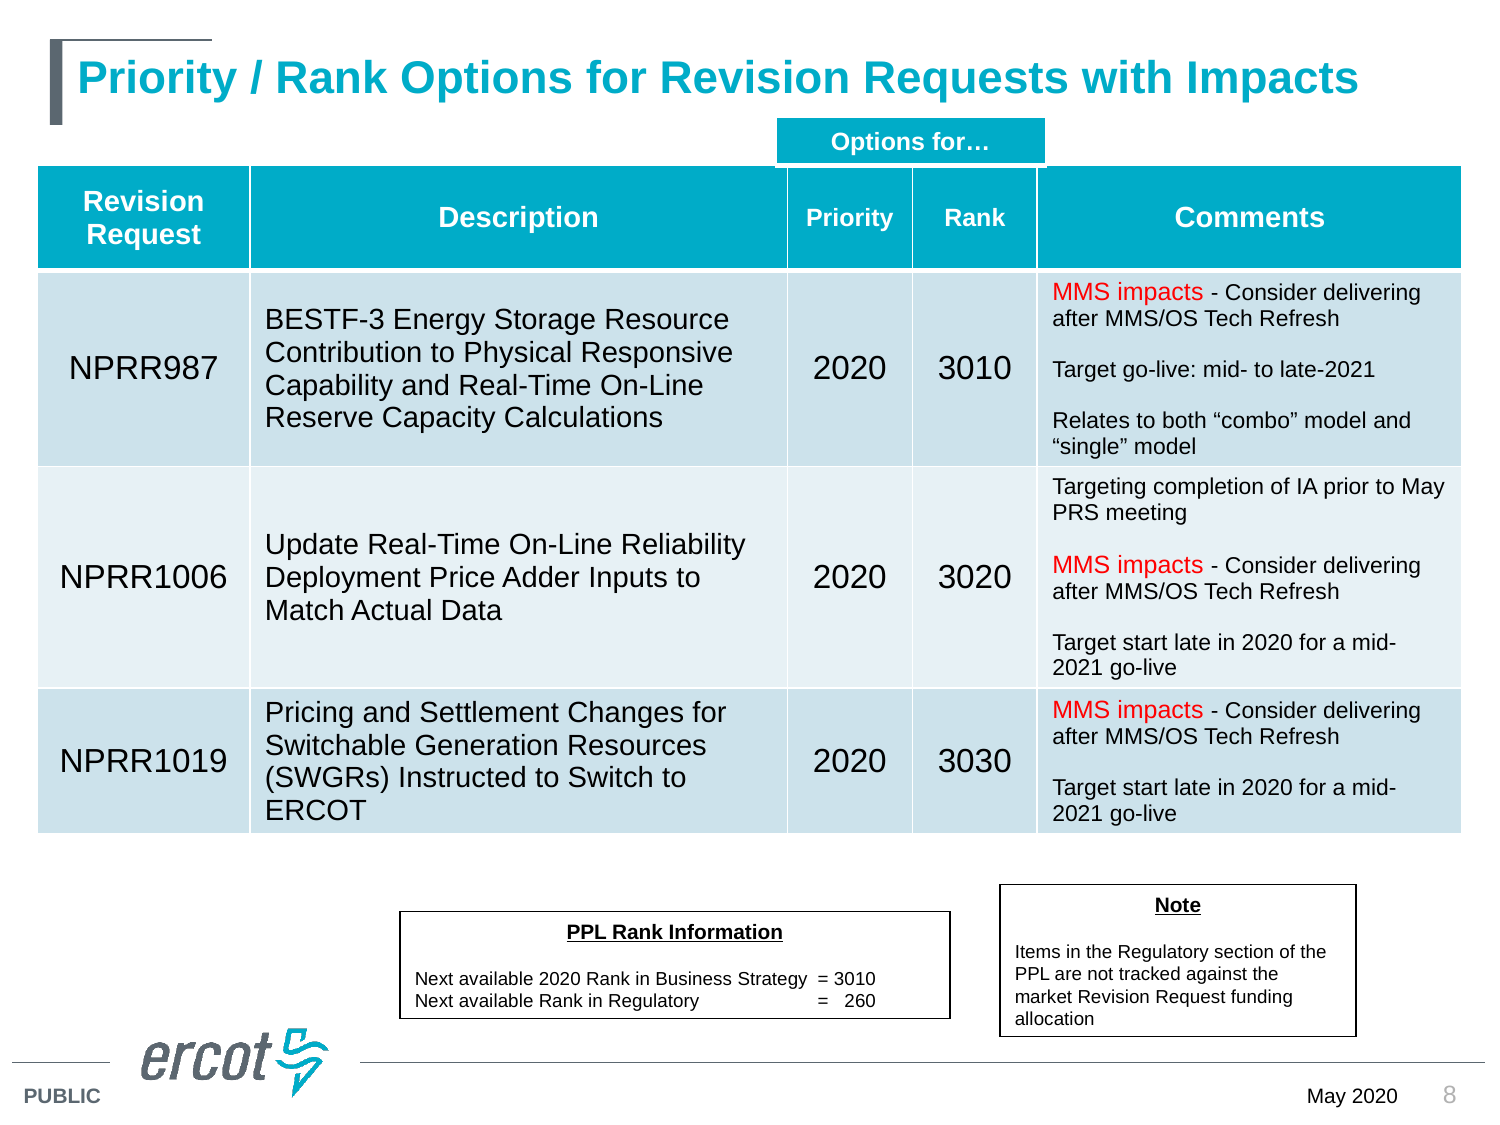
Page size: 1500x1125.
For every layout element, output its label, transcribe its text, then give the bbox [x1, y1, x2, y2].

table_cell Pricing and Settlement Changes for Switchable Generation Resources (SWGRs) Instructed to Switch to ERCOT [251, 689, 787, 833]
table_cell 3020 [913, 467, 1036, 687]
table_cell Targeting completion of IA prior to May PRS meeting MMS impacts - Consider delivering after MMS/OS Tech Refresh Target start late in 2020 for a mid-2021 go-live [1038, 467, 1461, 687]
table_cell BESTF-3 Energy Storage Resource Contribution to Physical Responsive Capability and Real-Time On-Line Reserve Capacity Calculations [251, 273, 787, 466]
table_cell Update Real-Time On-Line Reliability Deployment Price Adder Inputs to Match Actual Data [251, 467, 787, 687]
table_cell 3010 [913, 273, 1036, 466]
text_box PPL Rank Information Next available 2020 Rank in Business Strategy = 3010 Next available Rank in Regulatory = 260 [399, 911, 950, 1019]
picture [137, 1024, 332, 1100]
table_cell NPRR987 [38, 273, 249, 466]
table_cell MMS impacts - Consider delivering after MMS/OS Tech Refresh Target start late in 2020 for a mid-2021 go-live [1038, 689, 1461, 833]
table_cell 2020 [788, 273, 912, 466]
table_cell 2020 [788, 467, 912, 687]
table_header Comments [1038, 166, 1461, 268]
table_header Revision Request [38, 166, 249, 268]
table_header Options for… [777, 118, 1045, 163]
table_cell MMS impacts - Consider delivering after MMS/OS Tech Refresh Target go-live: mid- to late-2021 Relates to both “combo” model and “single” model [1038, 273, 1461, 466]
title Priority / Rank Options for Revision Requests with Impacts [62, 39, 1413, 125]
table_cell 3030 [913, 689, 1036, 833]
slide_number 8 [1412, 1076, 1488, 1112]
table_header Priority [788, 168, 912, 268]
table_cell NPRR1019 [38, 689, 249, 833]
table_header Description [251, 166, 787, 268]
table_cell 2020 [788, 689, 912, 833]
table_header Rank [913, 168, 1036, 268]
table_cell NPRR1006 [38, 467, 249, 687]
text_box Note Items in the Regulatory section of the PPL are not tracked against the market Revision Request funding allocation [999, 884, 1356, 1037]
